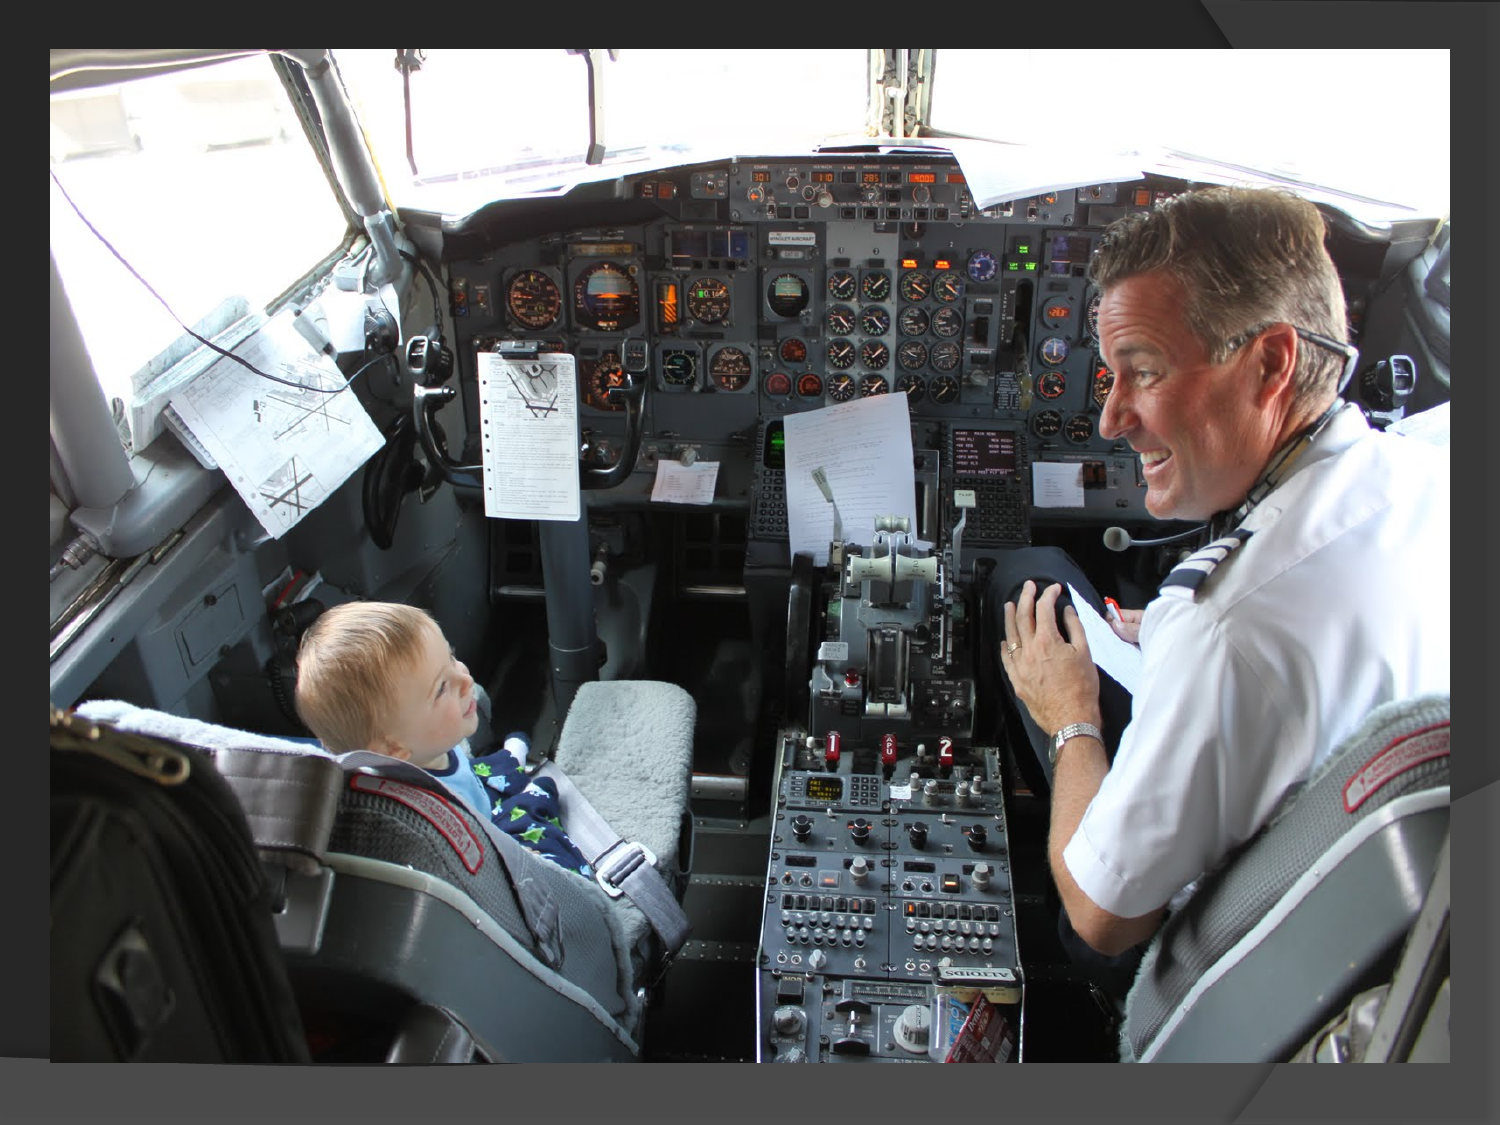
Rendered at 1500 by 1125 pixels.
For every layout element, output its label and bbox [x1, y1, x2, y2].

picture [49, 49, 1451, 1063]
